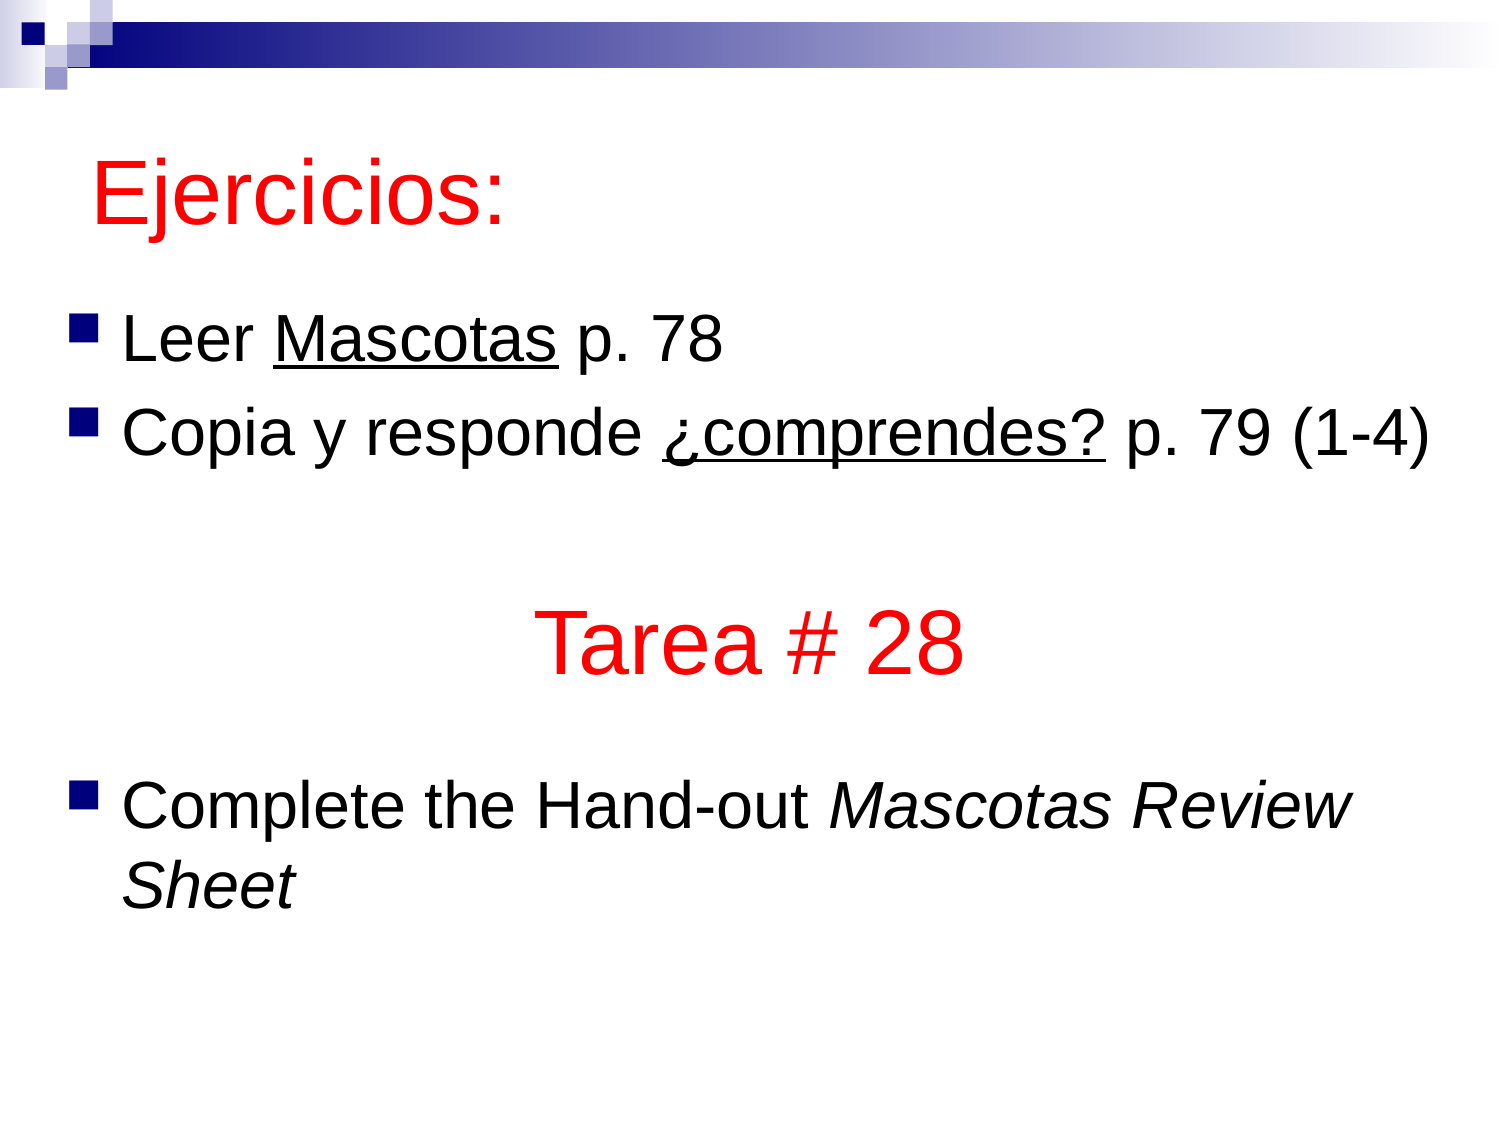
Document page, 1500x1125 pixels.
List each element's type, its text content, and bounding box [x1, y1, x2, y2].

list Leer Mascotas p. 78 Copia y responde ¿comprendes? p. 79 (1-4) Complete the Hand-out Mascotas Review Sheet [50, 287, 1450, 1000]
title Ejercicios: [75, 75, 1425, 287]
text_box Tarea # 28 [74, 524, 1425, 750]
